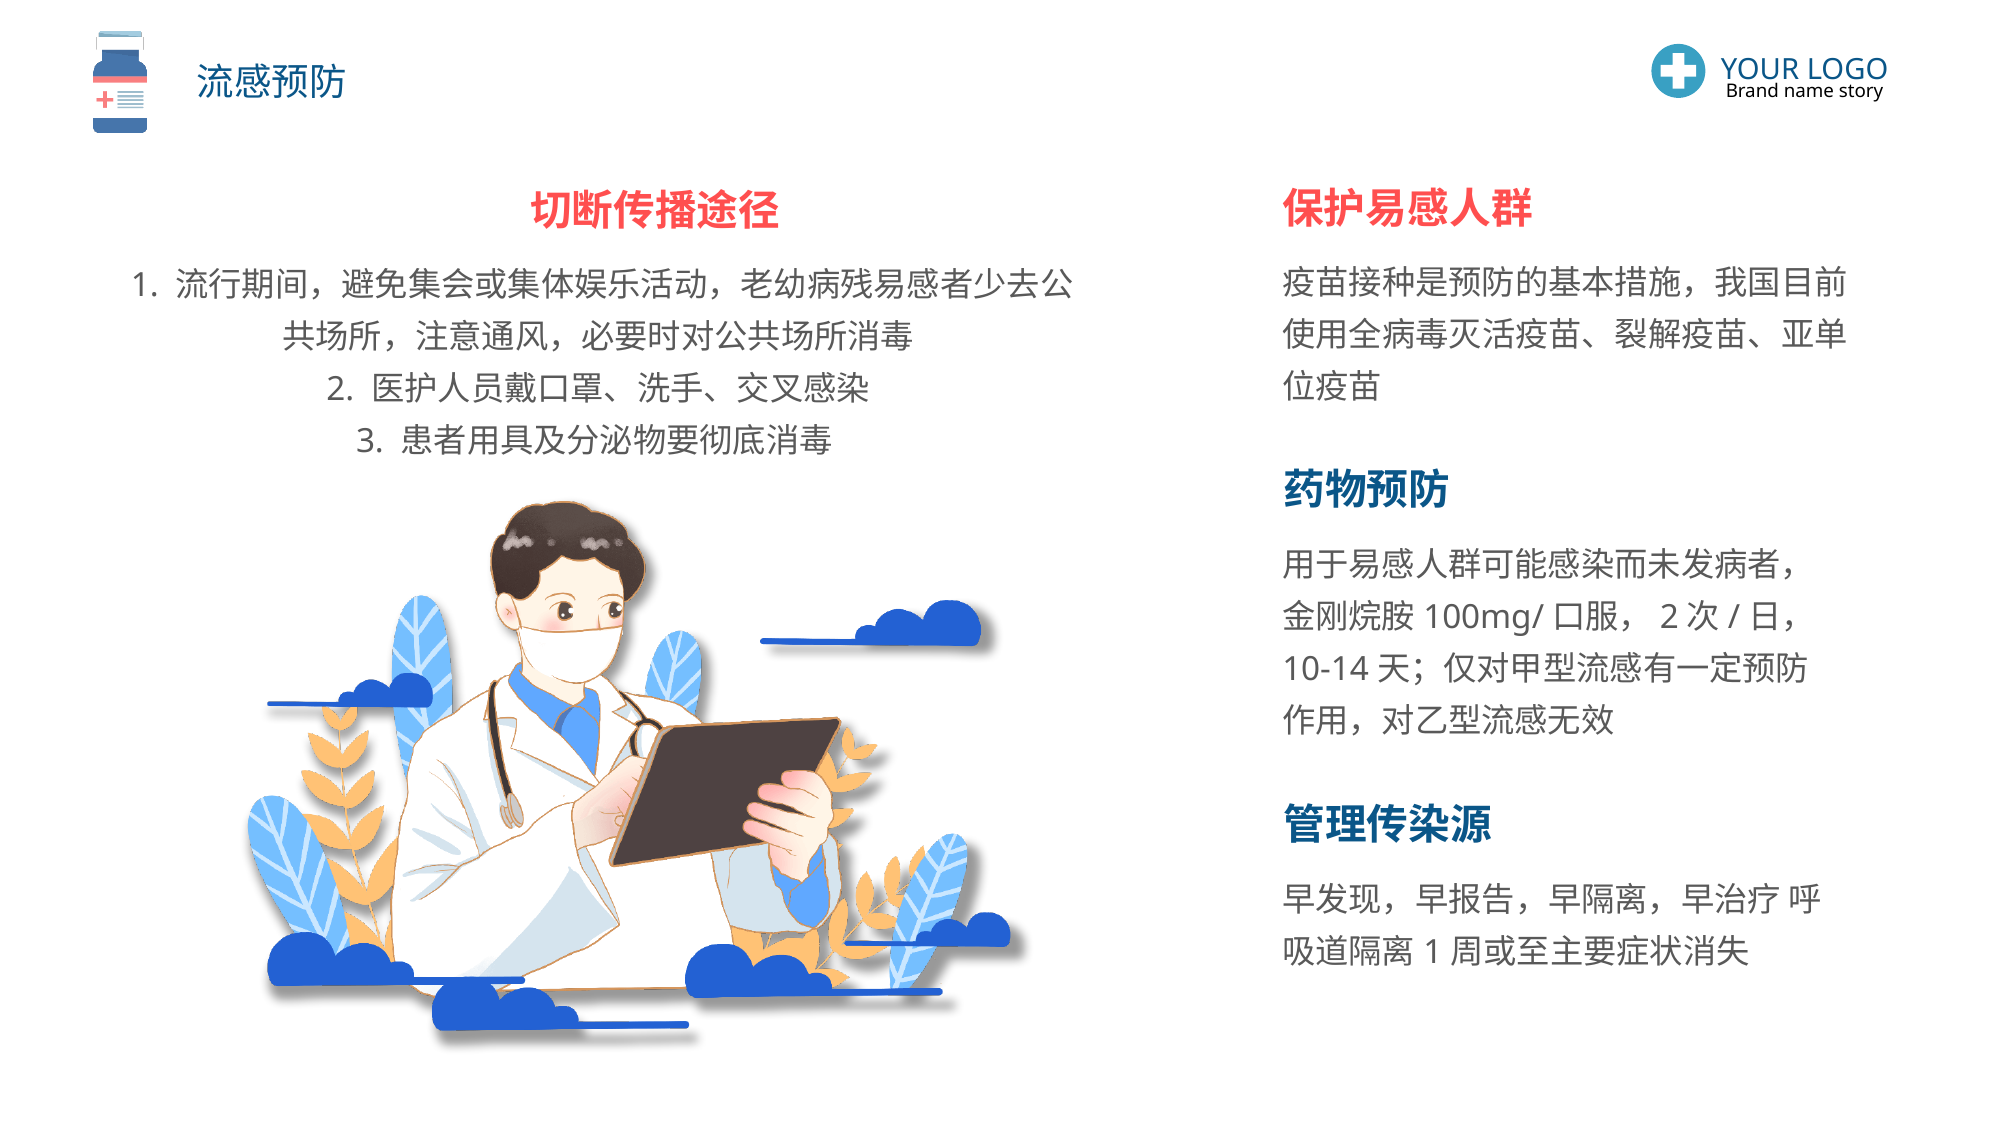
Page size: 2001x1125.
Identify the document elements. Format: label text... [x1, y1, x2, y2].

text_box 切断传播途径 [515, 176, 796, 242]
picture [68, 5, 210, 156]
text_box 疫苗接种是预防的基本措施，我国目前使用全病毒灭活疫苗、裂解疫苗、亚单位疫苗 [1267, 241, 1888, 413]
text_box 早发现，早报告，早隔离，早治疗 呼吸道隔离1周或至主要症状消失 [1267, 859, 1856, 978]
text_box 保护易感人群 [1267, 173, 1850, 239]
picture [204, 265, 1065, 1125]
text_box 1. 流行期间，避免集会或集体娱乐活动，老幼病残易感者少去公共场所，注意通风，必要时对公共场所消毒 2. 医护人员戴口罩、洗手、交叉感染 3. 患者用具及分泌物要彻底消毒 [112, 244, 1092, 519]
text_box 药物预防 [1268, 456, 1466, 521]
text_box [1651, 35, 1935, 110]
text_box 用于易感人群可能感染而未发病者，金刚烷胺100mg/口服，2次/日，10-14天；仅对甲型流感有一定预防作用，对乙型流感无效 [1267, 523, 1848, 746]
text_box 管理传染源 [1268, 790, 1508, 855]
